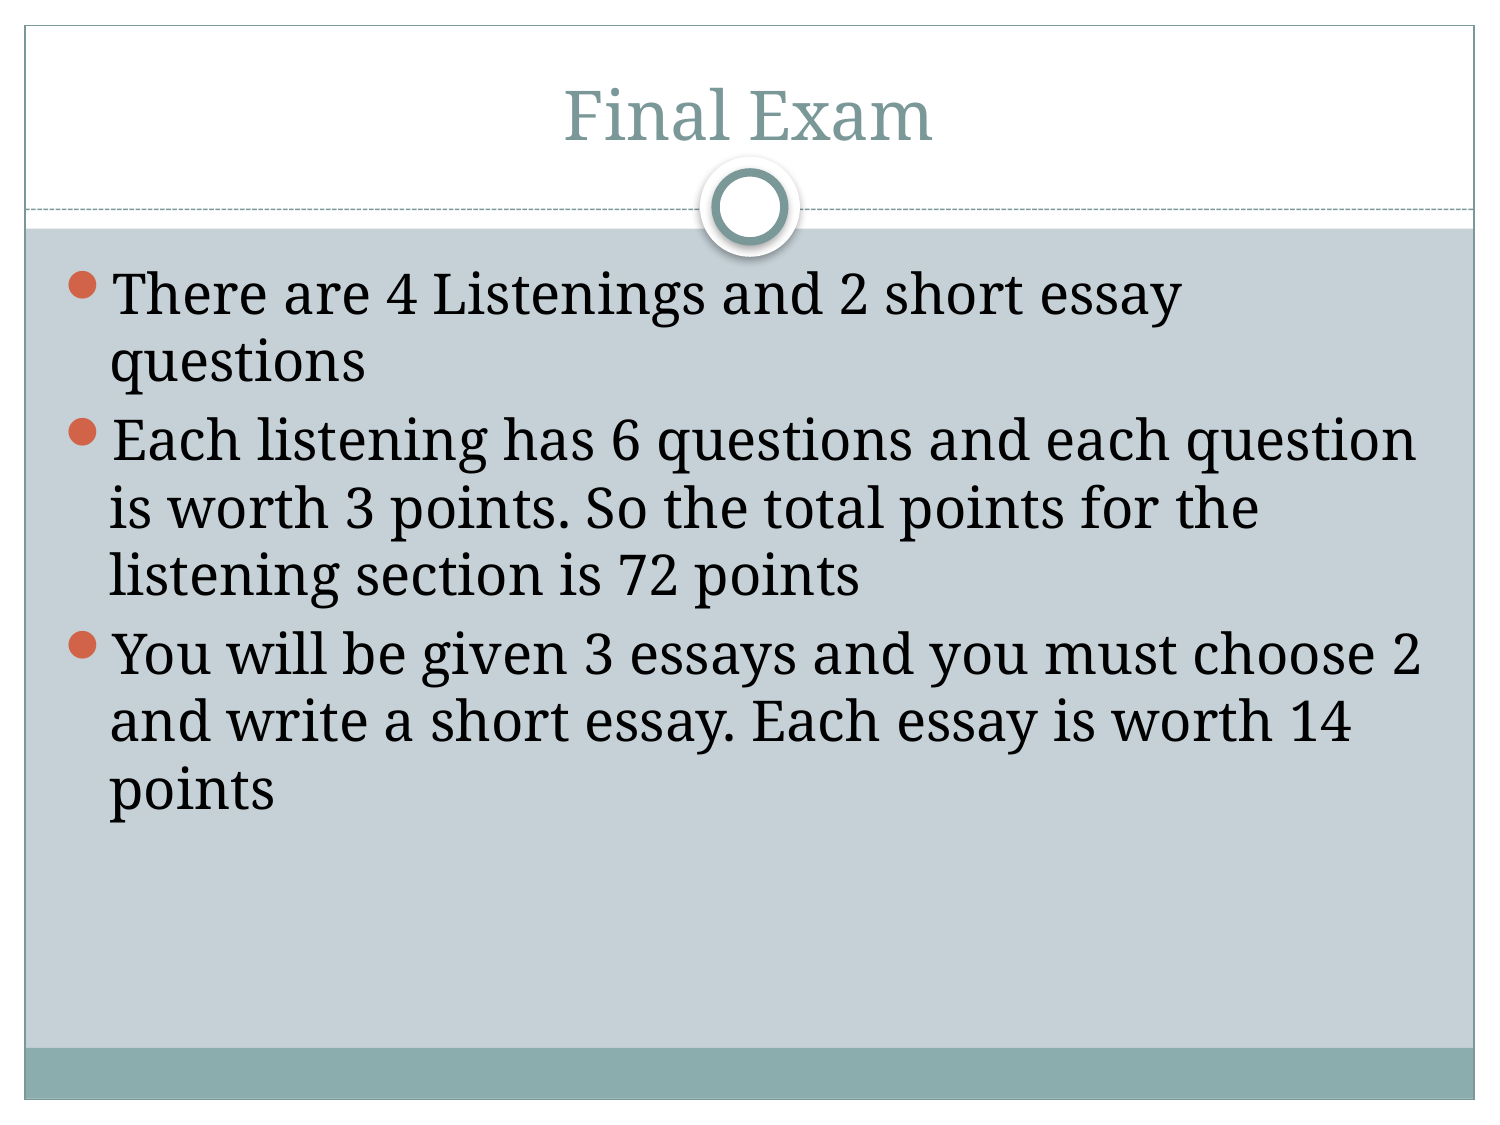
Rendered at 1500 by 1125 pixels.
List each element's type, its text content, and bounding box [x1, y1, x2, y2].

title Final Exam [49, 37, 1450, 162]
list There are 4 Listenings and 2 short essay questions Each listening has 6 questions and each question is worth 3 points. So the total points for the listening section is 72 points You will be given 3 essays and you must choose 2 and write a short essay. Each essay is worth 14 points [49, 250, 1445, 1001]
